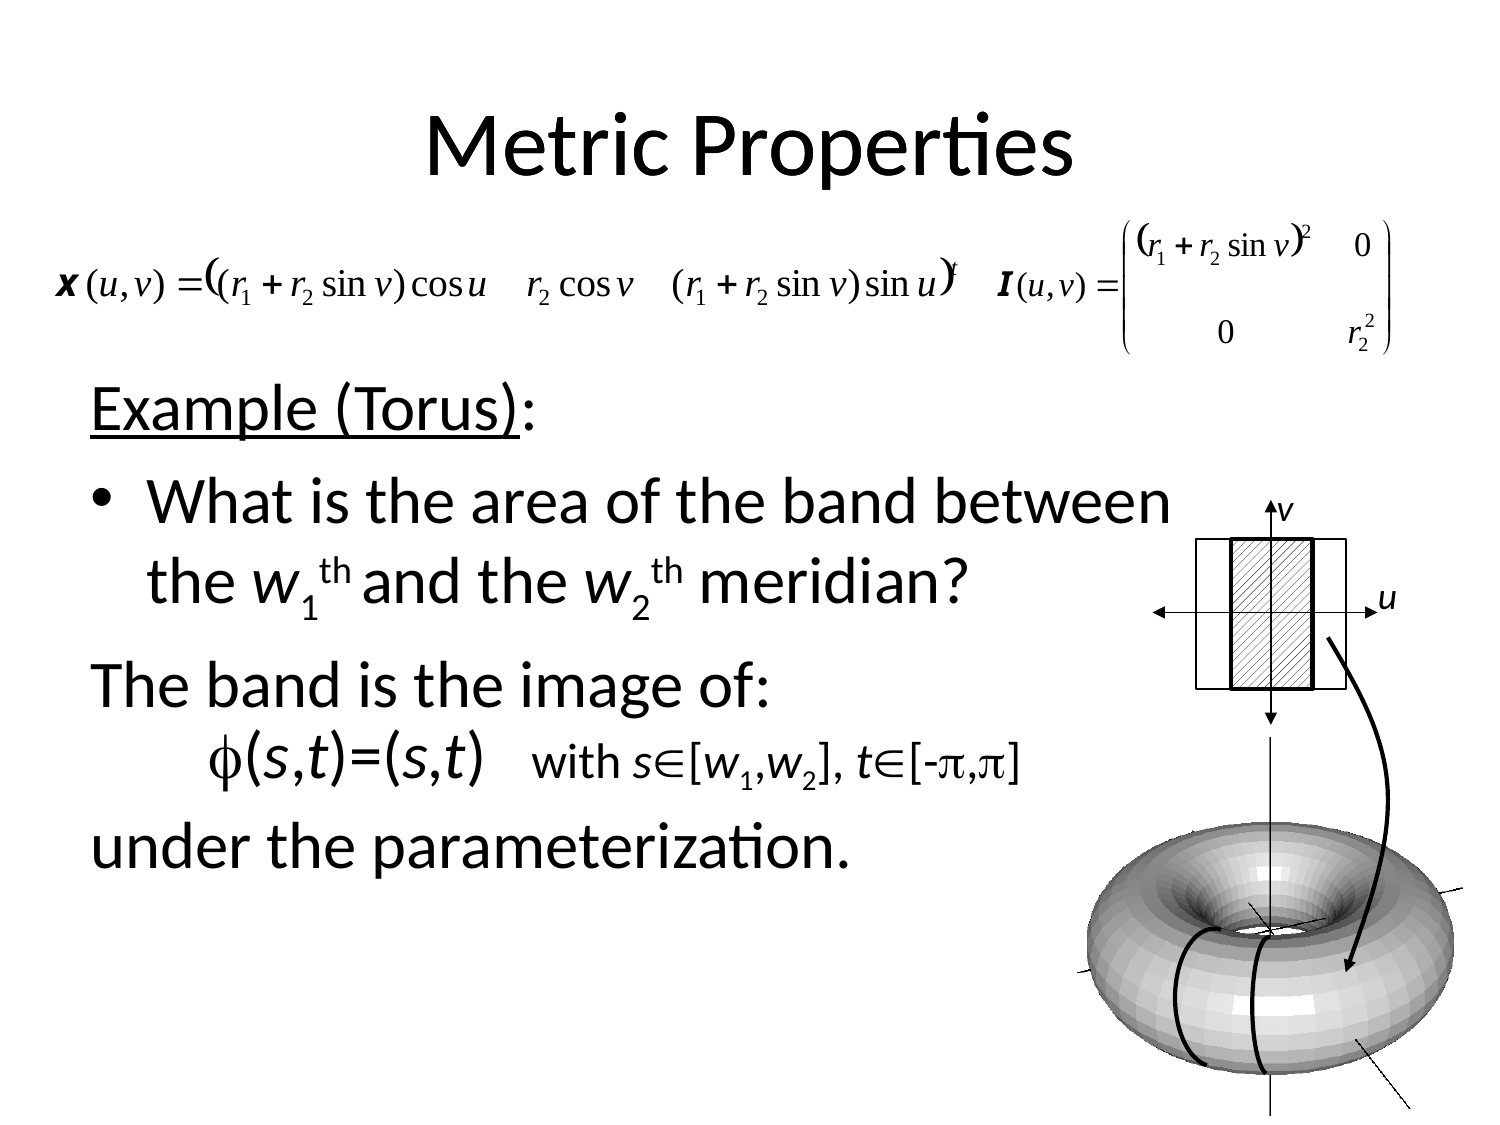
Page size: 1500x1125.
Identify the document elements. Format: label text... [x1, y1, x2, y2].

text_box v [1261, 476, 1309, 537]
text_box [1194, 537, 1266, 611]
list Example (Torus): What is the area of the band between the w1th and the w2th meridian? The band is the image of: under the parameterization. [75, 262, 1425, 1125]
text_box [1276, 537, 1348, 611]
text_box u [1363, 564, 1413, 625]
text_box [49, 249, 967, 313]
picture [1077, 737, 1463, 1123]
text_box Metric Properties [74, 45, 1425, 233]
text_box [1276, 621, 1348, 691]
text_box [1194, 621, 1266, 691]
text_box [995, 212, 1401, 363]
text_box (s,t)=(s,t) with s[w1,w2], t[-,] [194, 703, 1037, 804]
text_box [1327, 637, 1378, 735]
